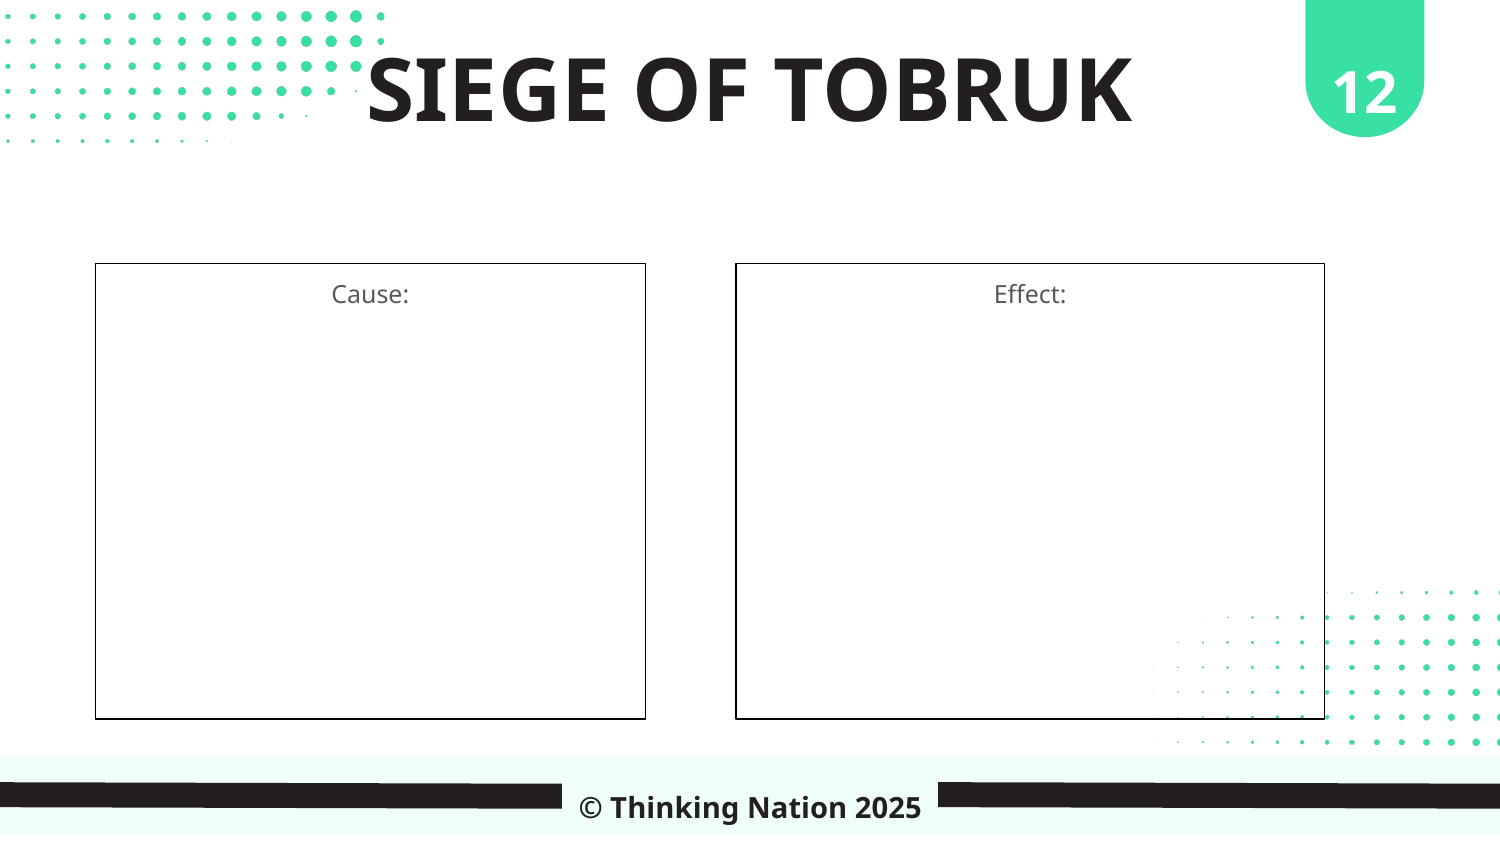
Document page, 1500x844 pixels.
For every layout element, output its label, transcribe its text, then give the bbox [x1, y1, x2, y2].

text_box [0, 0, 385, 144]
text_box Effect: [735, 263, 1325, 720]
text_box Cause: [95, 263, 646, 720]
text_box SIEGE OF TOBRUK [209, 34, 1291, 140]
text_box [1128, 590, 1500, 755]
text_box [0, 756, 1500, 835]
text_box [1300, 0, 1430, 138]
